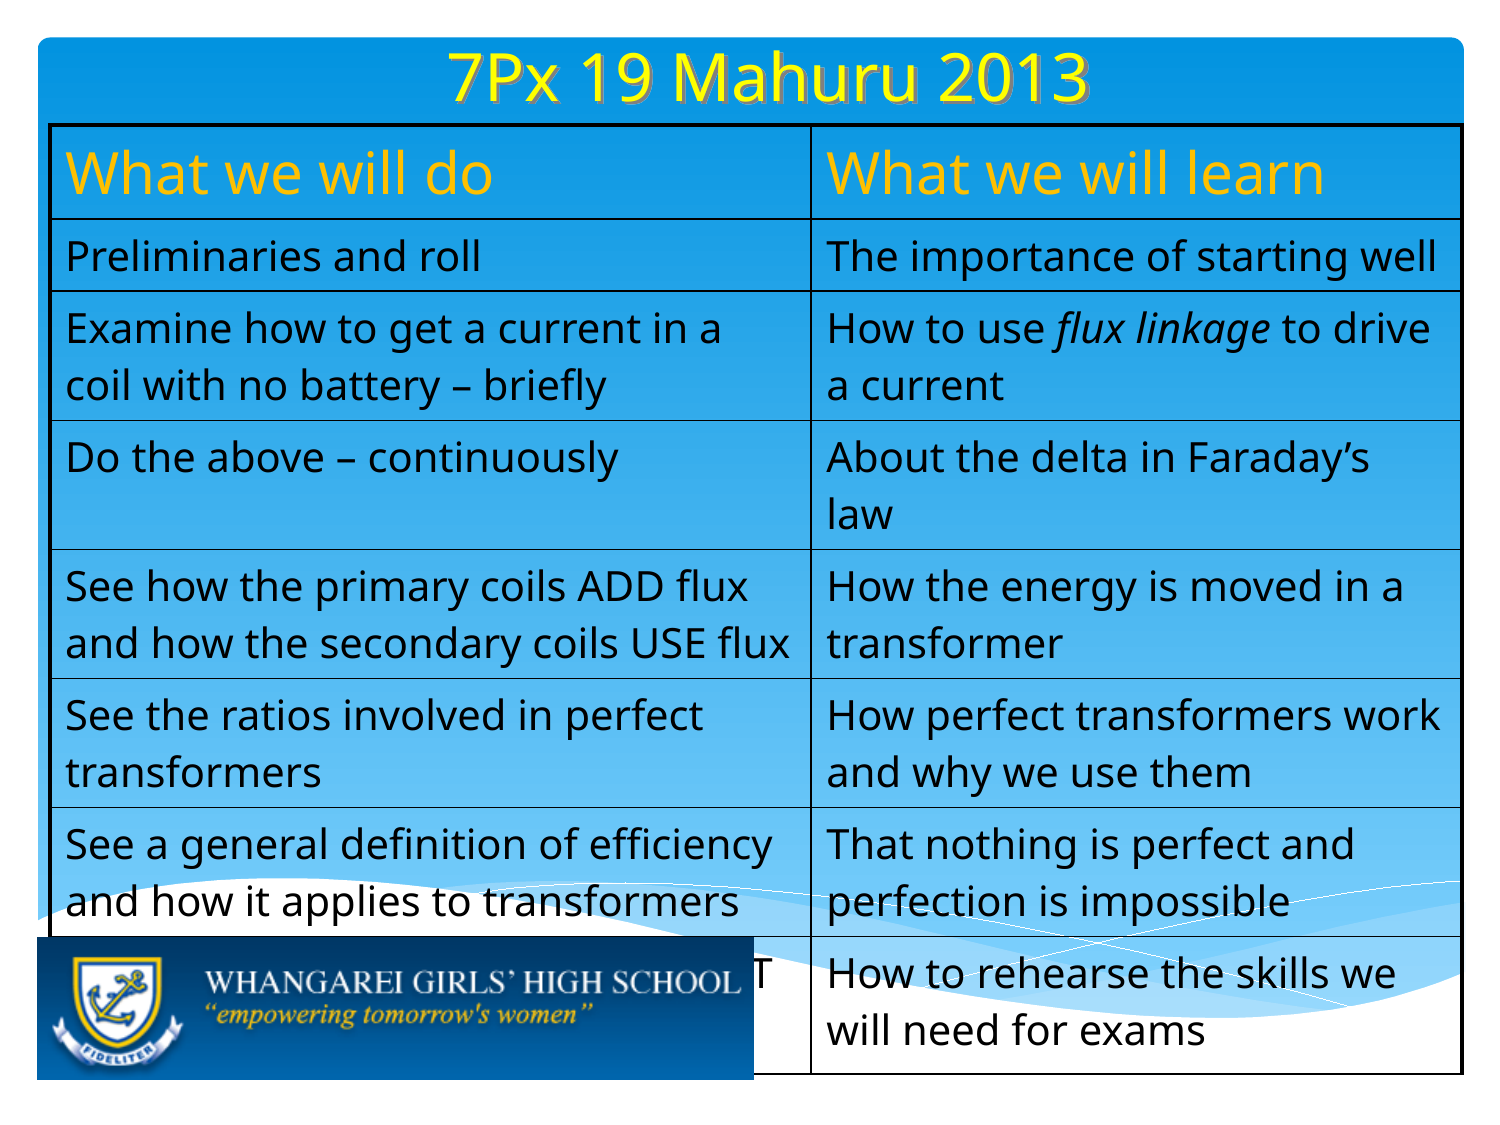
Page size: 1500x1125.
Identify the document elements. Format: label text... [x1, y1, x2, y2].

table_cell How to use flux linkage to drive a current [812, 292, 1460, 420]
table_cell Examine how to get a current in a coil with no battery – briefly [52, 292, 810, 420]
table_cell See the ratios involved in perfect transformers [52, 679, 810, 807]
table_cell Set some new HW & have some HRT And bring slide 3 up-to-date [755, 937, 810, 1073]
table_cell See how the primary coils ADD flux and how the secondary coils USE flux [52, 550, 810, 678]
table_header What we will do [52, 127, 810, 218]
table_cell How the energy is moved in a transformer [812, 550, 1460, 678]
table_cell See a general definition of efficiency and how it applies to transformers [52, 808, 810, 936]
table_cell Preliminaries and roll [52, 220, 810, 290]
table_cell That nothing is perfect and perfection is impossible [812, 808, 1460, 936]
table_cell The importance of starting well [812, 220, 1460, 290]
table_header What we will learn [812, 127, 1460, 218]
picture [37, 937, 754, 1080]
table_cell How perfect transformers work and why we use them [812, 679, 1460, 807]
table_cell About the delta in Faraday’s law [812, 421, 1460, 549]
text_box 7Px 19 Mahuru 2013 [162, 24, 1375, 123]
table_cell Do the above – continuously [52, 421, 810, 549]
table_cell How to rehearse the skills we will need for exams [812, 937, 1460, 1073]
